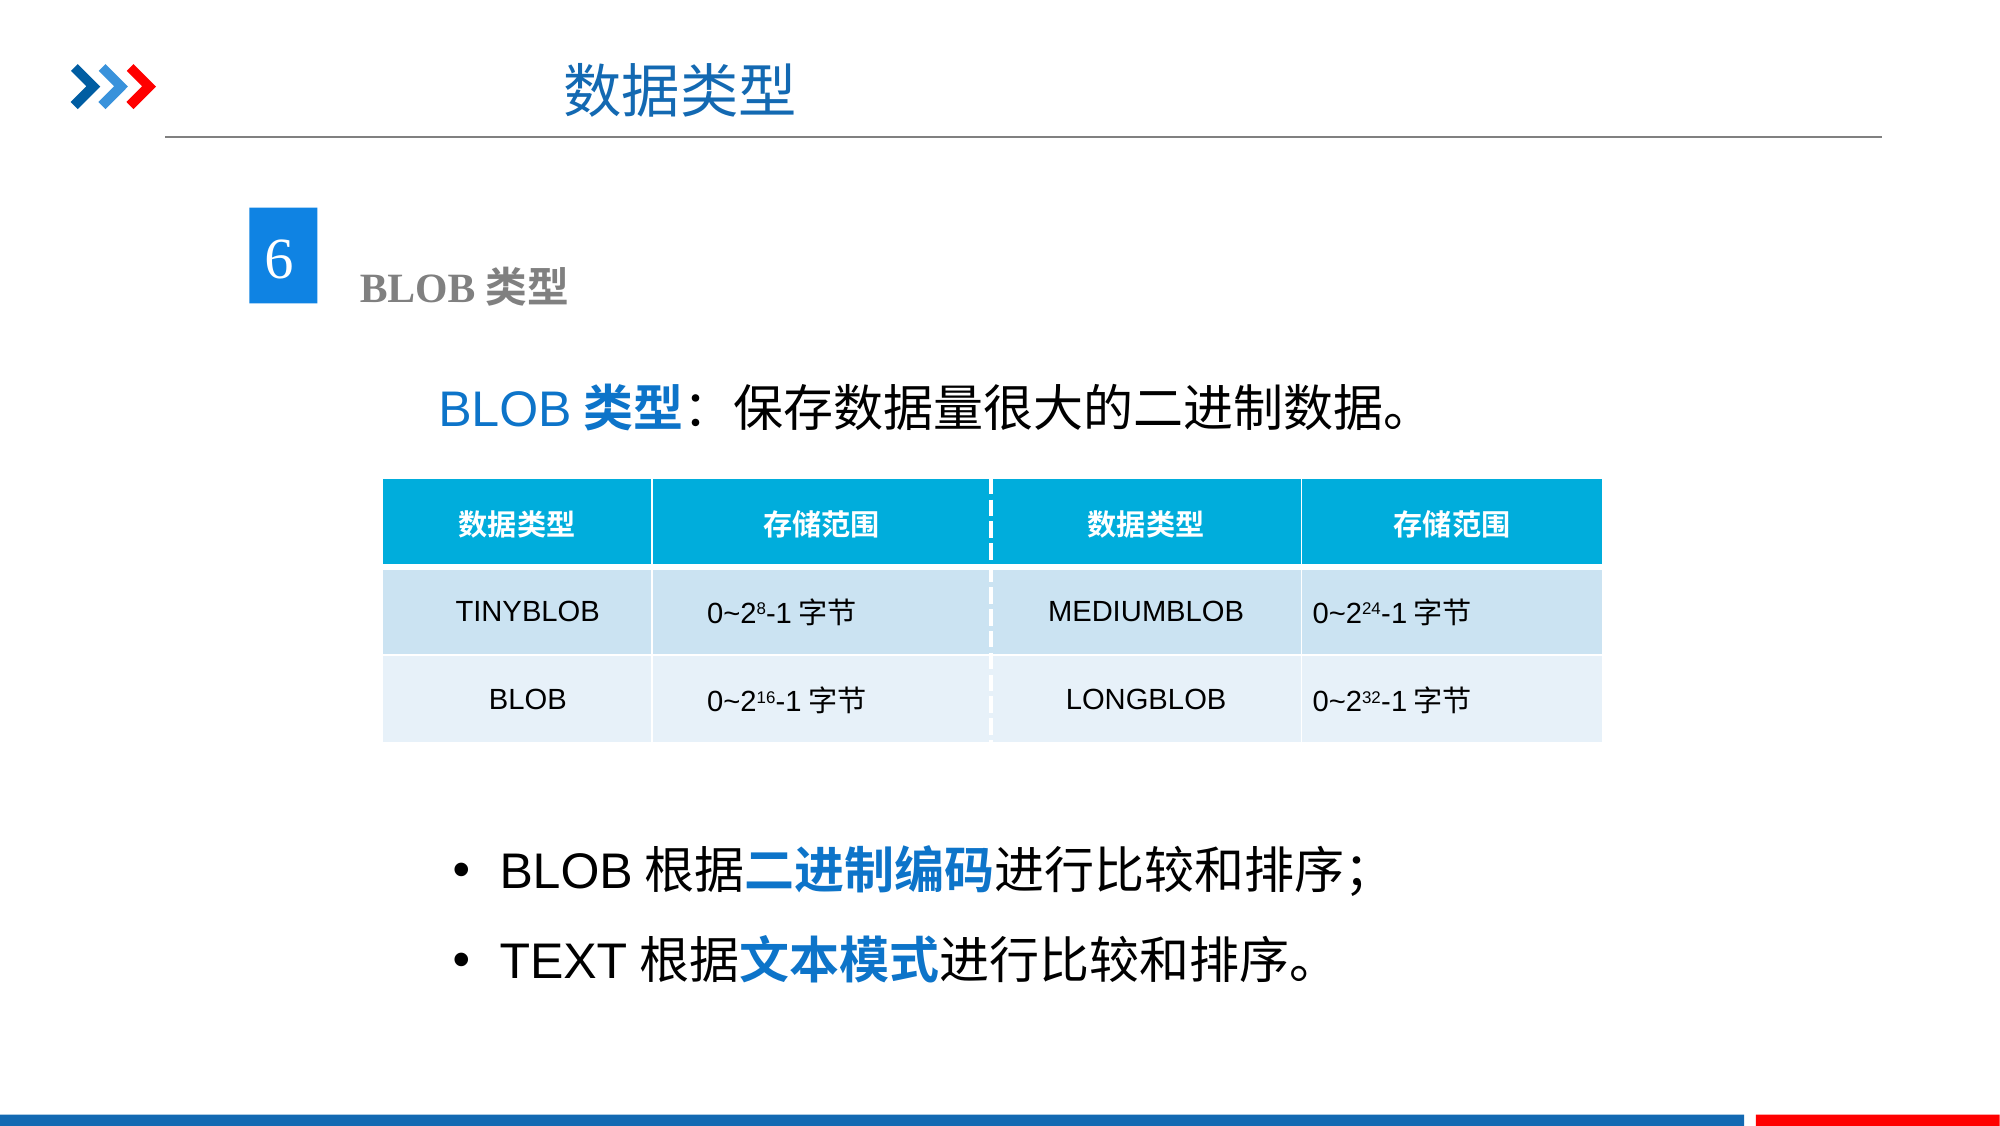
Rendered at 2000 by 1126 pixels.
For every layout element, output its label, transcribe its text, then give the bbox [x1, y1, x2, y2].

title 数据类型 [521, 25, 1296, 153]
table_cell TINYBLOB [383, 570, 651, 654]
table_cell LONGBLOB [991, 656, 1301, 742]
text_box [249, 207, 318, 304]
table_header 存储范围 [653, 479, 991, 564]
text_box BLOB根据二进制编码进行比较和排序； TEXT根据文本模式进行比较和排序。 [437, 801, 1390, 997]
table_cell MEDIUMBLOB [991, 570, 1301, 654]
table_header 数据类型 [991, 479, 1301, 564]
table_cell 0~232-1字节 [1302, 656, 1602, 742]
table_cell 0~28-1字节 [653, 570, 991, 654]
table_header 存储范围 [1302, 479, 1602, 564]
table_header 数据类型 [383, 479, 651, 564]
table_cell 0~216-1字节 [653, 656, 991, 742]
table_cell 0~224-1字节 [1302, 570, 1602, 654]
text_box BLOB类型 [319, 245, 1092, 320]
table_cell BLOB [383, 656, 651, 742]
text_box BLOB类型：保存数据量很大的二进制数据。 [423, 368, 1516, 444]
